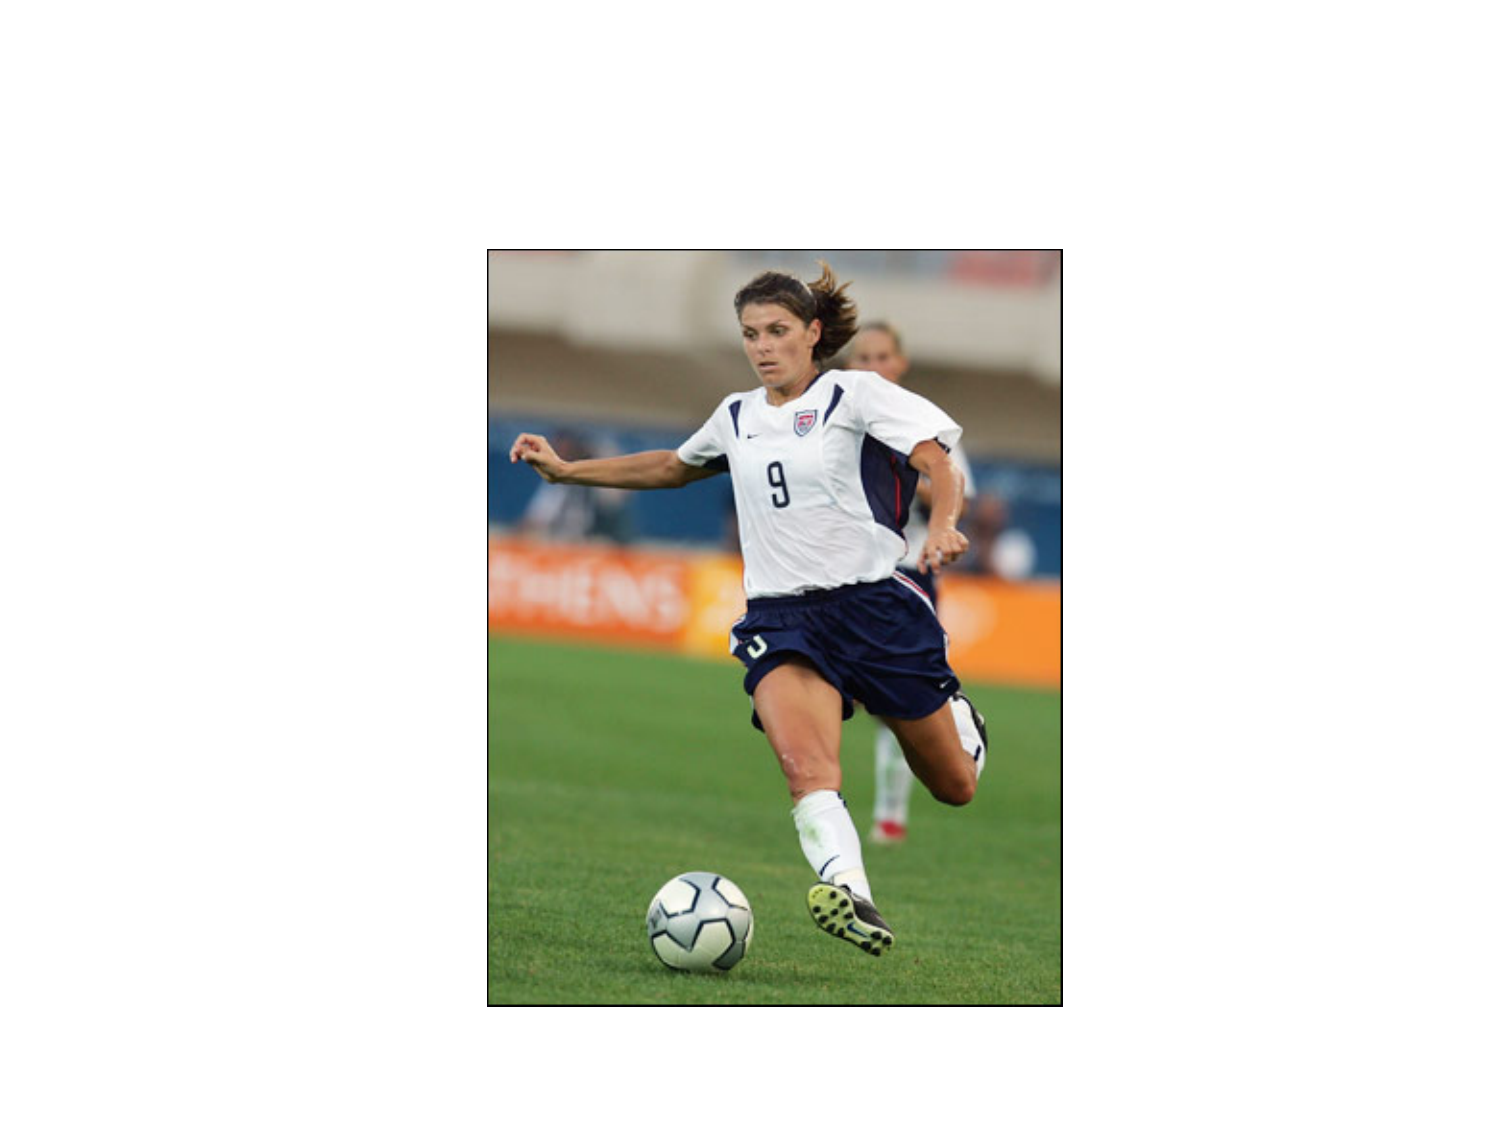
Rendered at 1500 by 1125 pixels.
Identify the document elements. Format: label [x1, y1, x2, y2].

list [487, 249, 1063, 1008]
